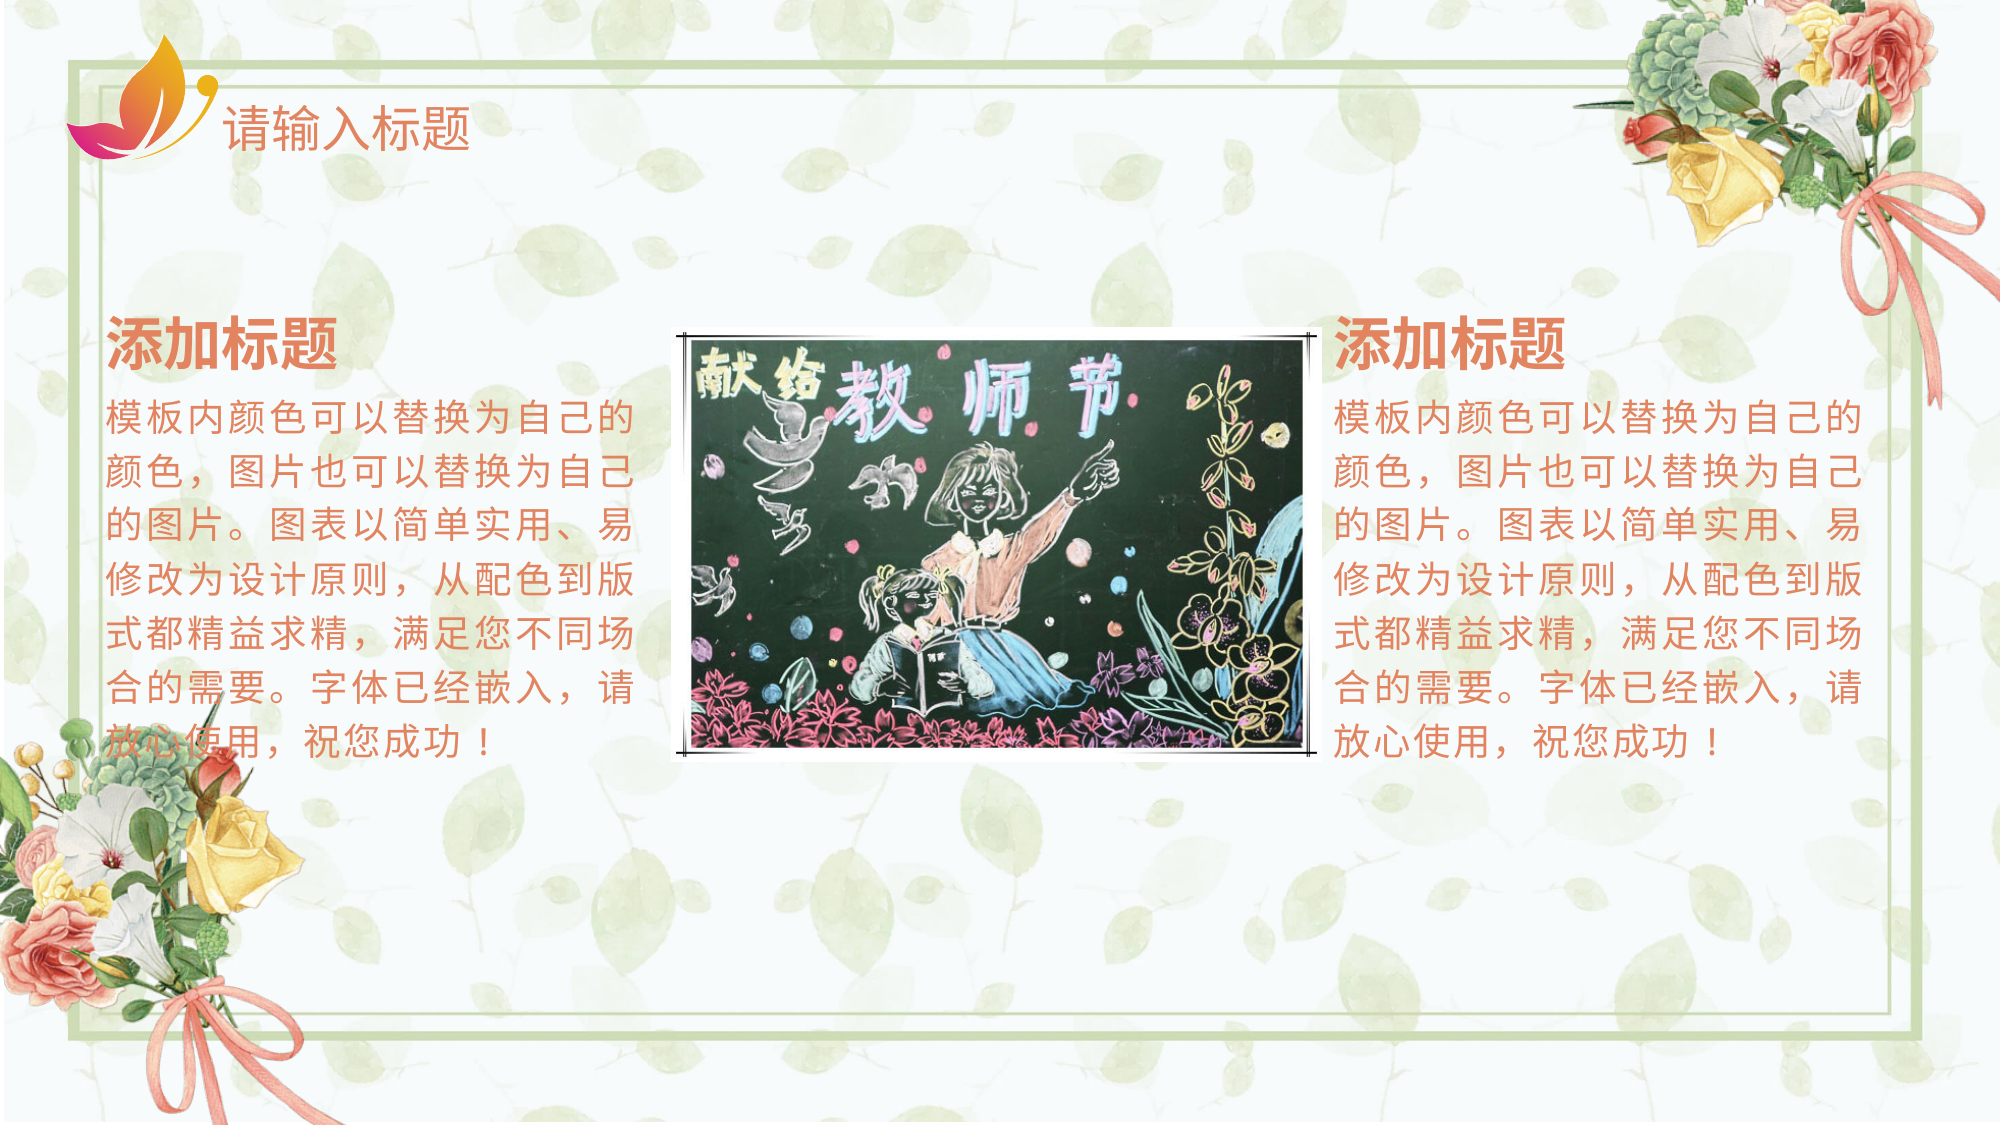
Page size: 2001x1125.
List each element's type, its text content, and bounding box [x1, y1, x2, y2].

text_box 模板内颜色可以替换为自己的颜色，图片也可以替换为自己的图片。图表以简单实用、易修改为设计原则，从配色到版式都精益求精，满足您不同场合的需要。字体已经嵌入，请放心使用，祝您成功! [90, 377, 653, 770]
text_box 添加标题 [1318, 299, 1734, 377]
picture [0, 0, 2001, 1125]
text_box 添加标题 [90, 299, 505, 377]
text_box 模板内颜色可以替换为自己的颜色，图片也可以替换为自己的图片。图表以简单实用、易修改为设计原则，从配色到版式都精益求精，满足您不同场合的需要。字体已经嵌入，请放心使用，祝您成功! [1318, 377, 1881, 770]
